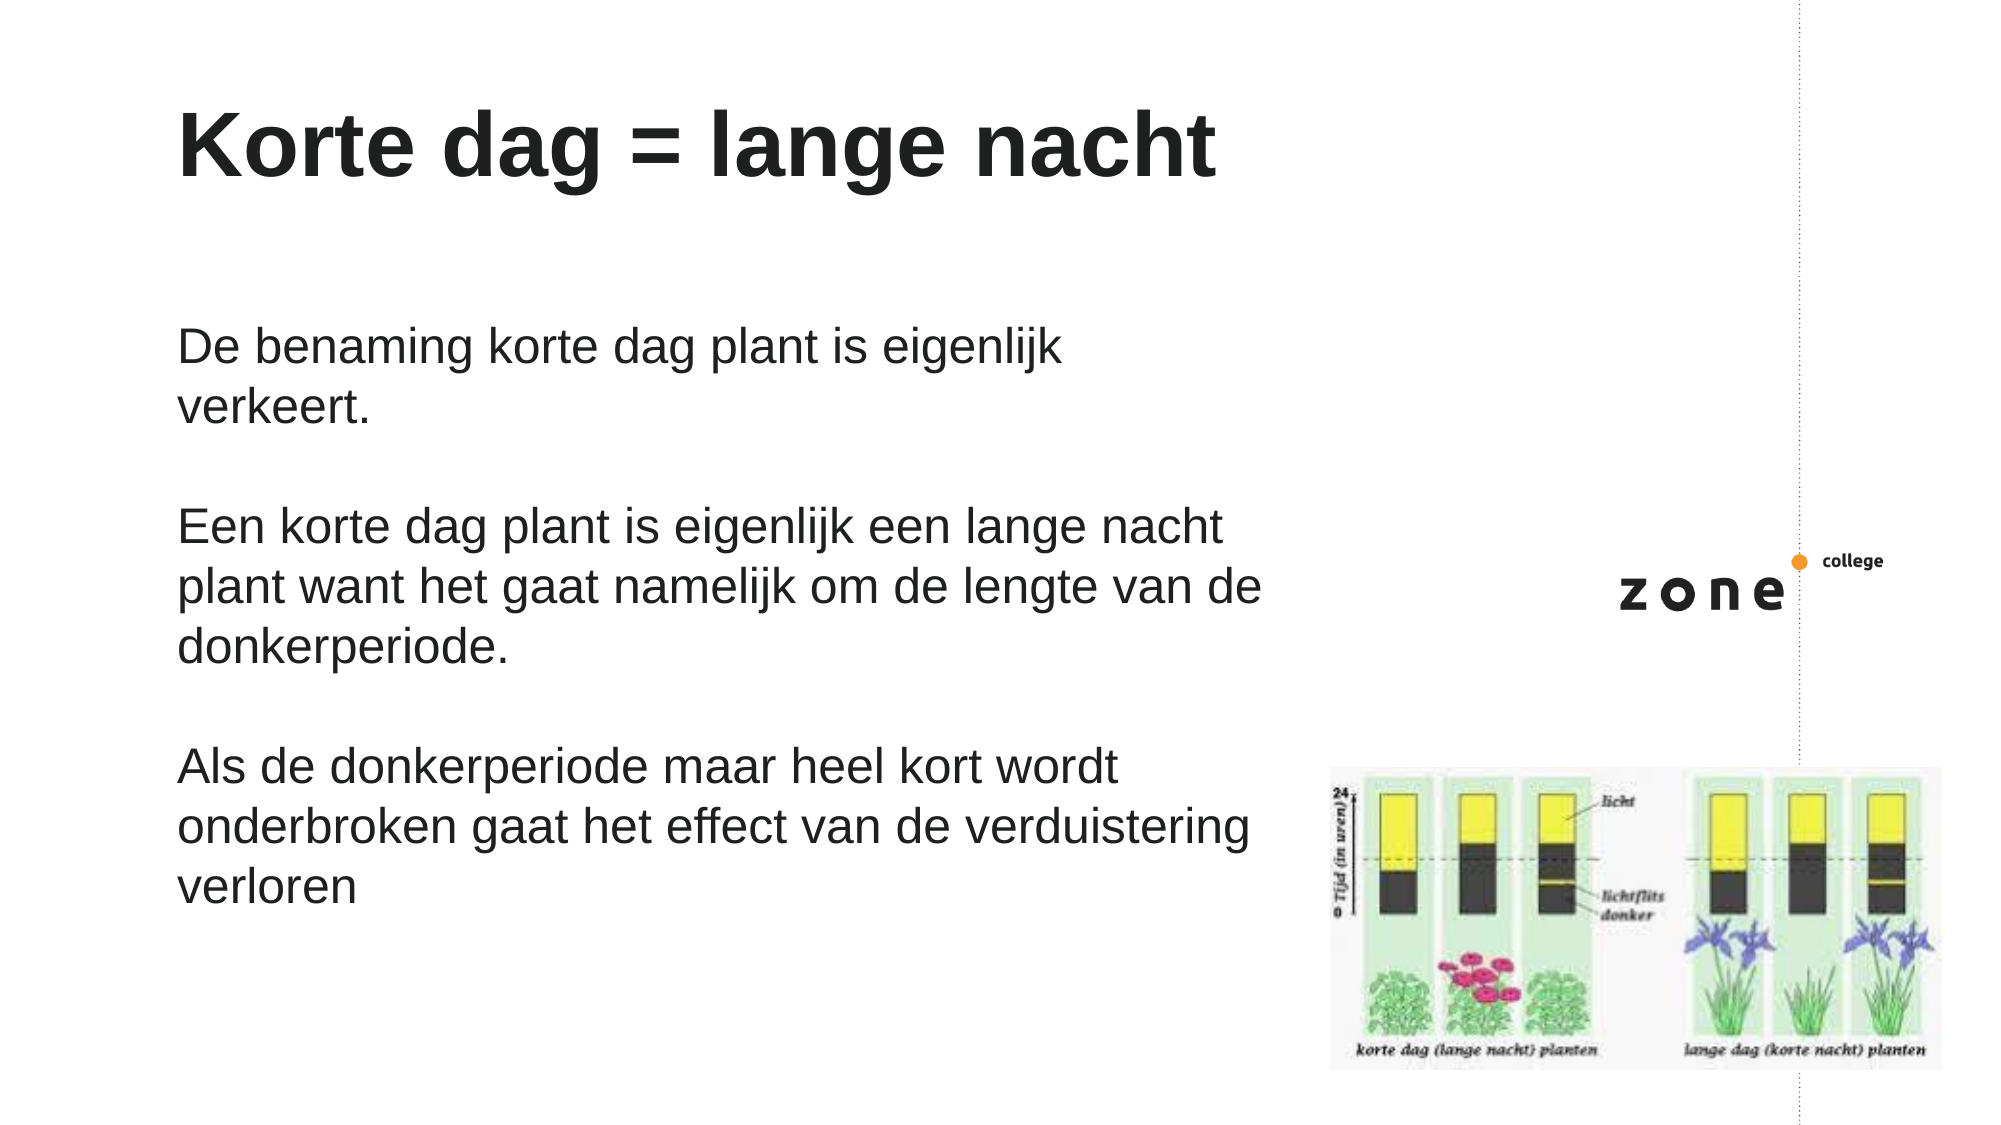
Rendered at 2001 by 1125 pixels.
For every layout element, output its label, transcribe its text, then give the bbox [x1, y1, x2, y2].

list De benaming korte dag plant is eigenlijk verkeert. Een korte dag plant is eigenlijk een lange nacht plant want het gaat namelijk om de lengte van de donkerperiode. Als de donkerperiode maar heel kort wordt onderbroken gaat het effect van de verduistering verloren [177, 313, 1269, 1091]
title Korte dag = lange nacht [177, 97, 1471, 261]
picture [1330, 0, 2001, 1125]
